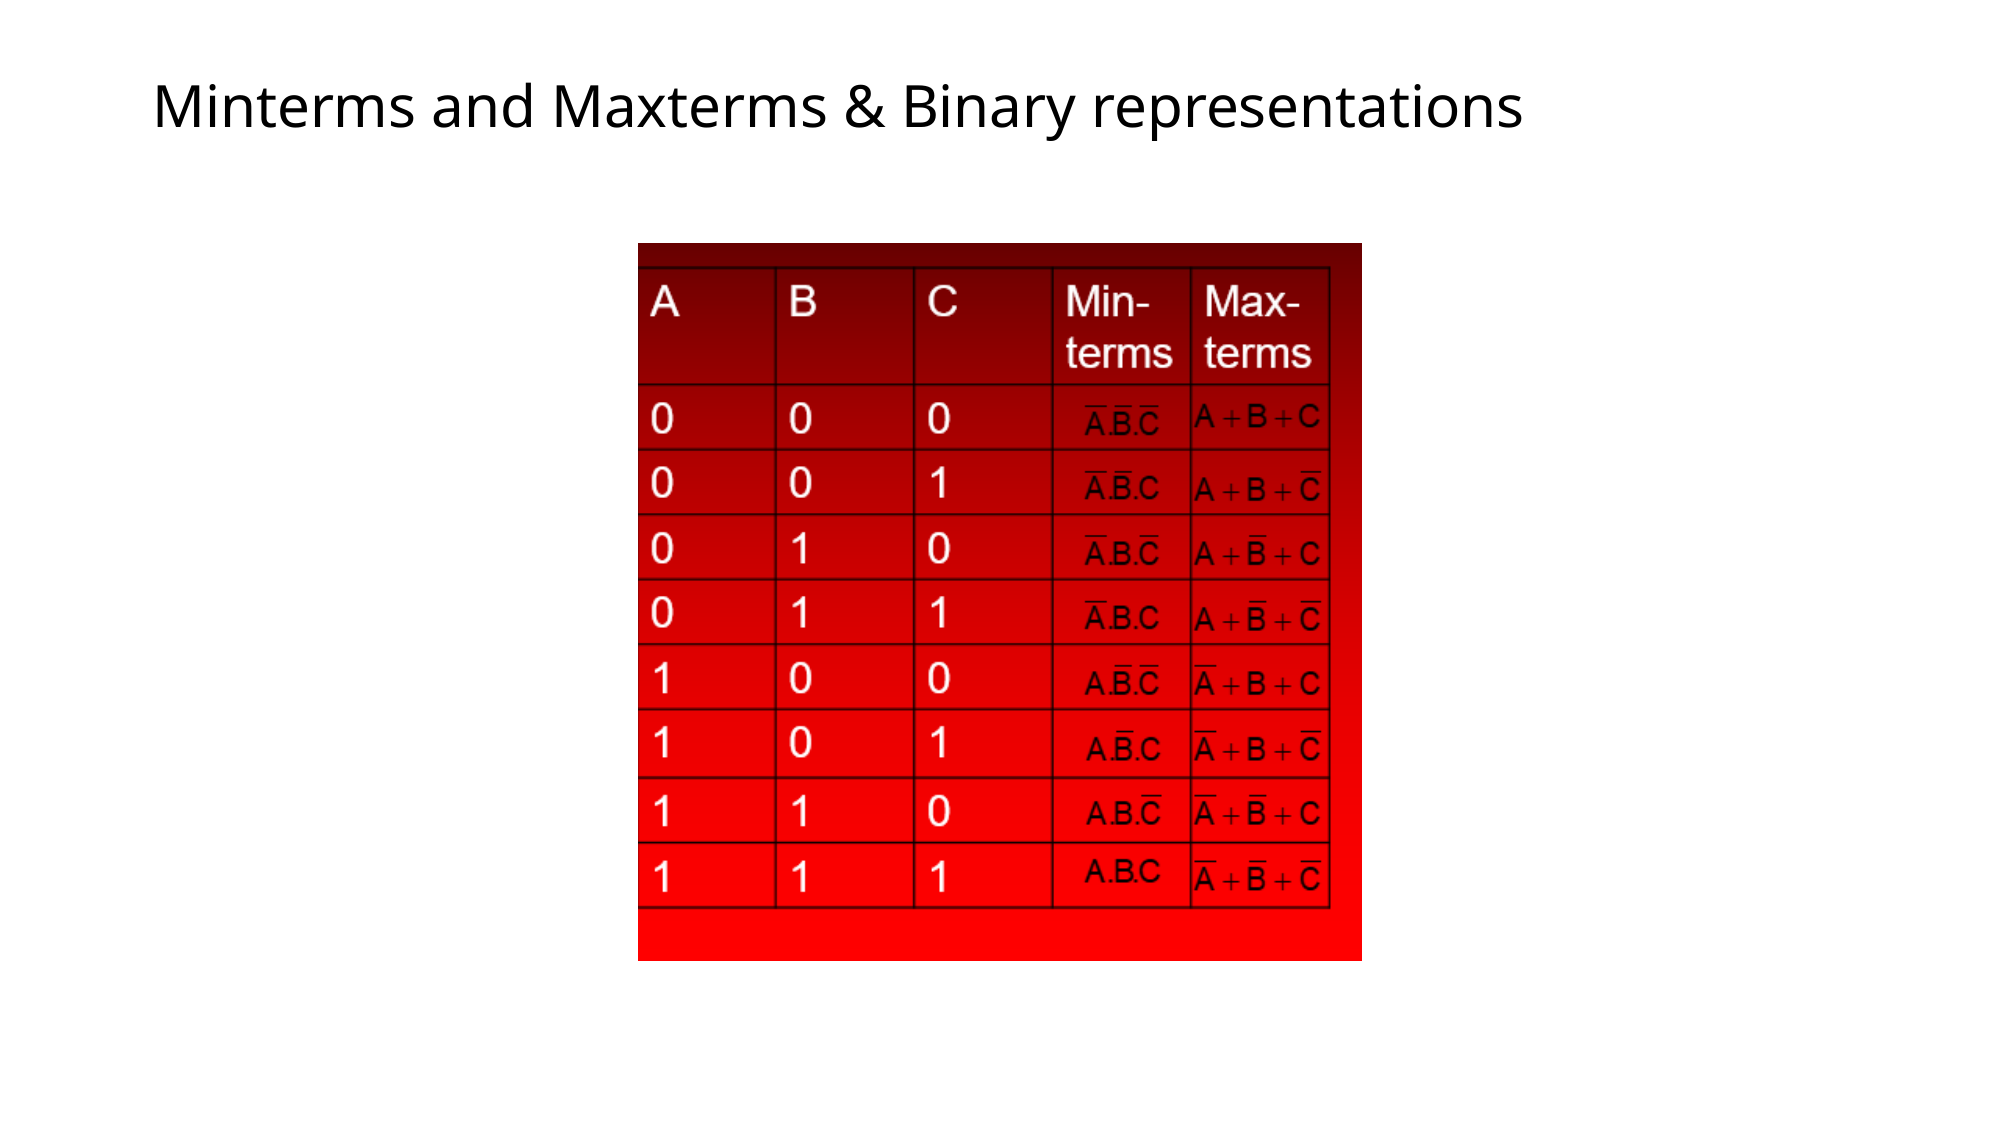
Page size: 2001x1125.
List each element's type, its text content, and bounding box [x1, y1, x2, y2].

title Minterms and Maxterms & Binary representations [137, 59, 1863, 158]
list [638, 243, 1362, 961]
